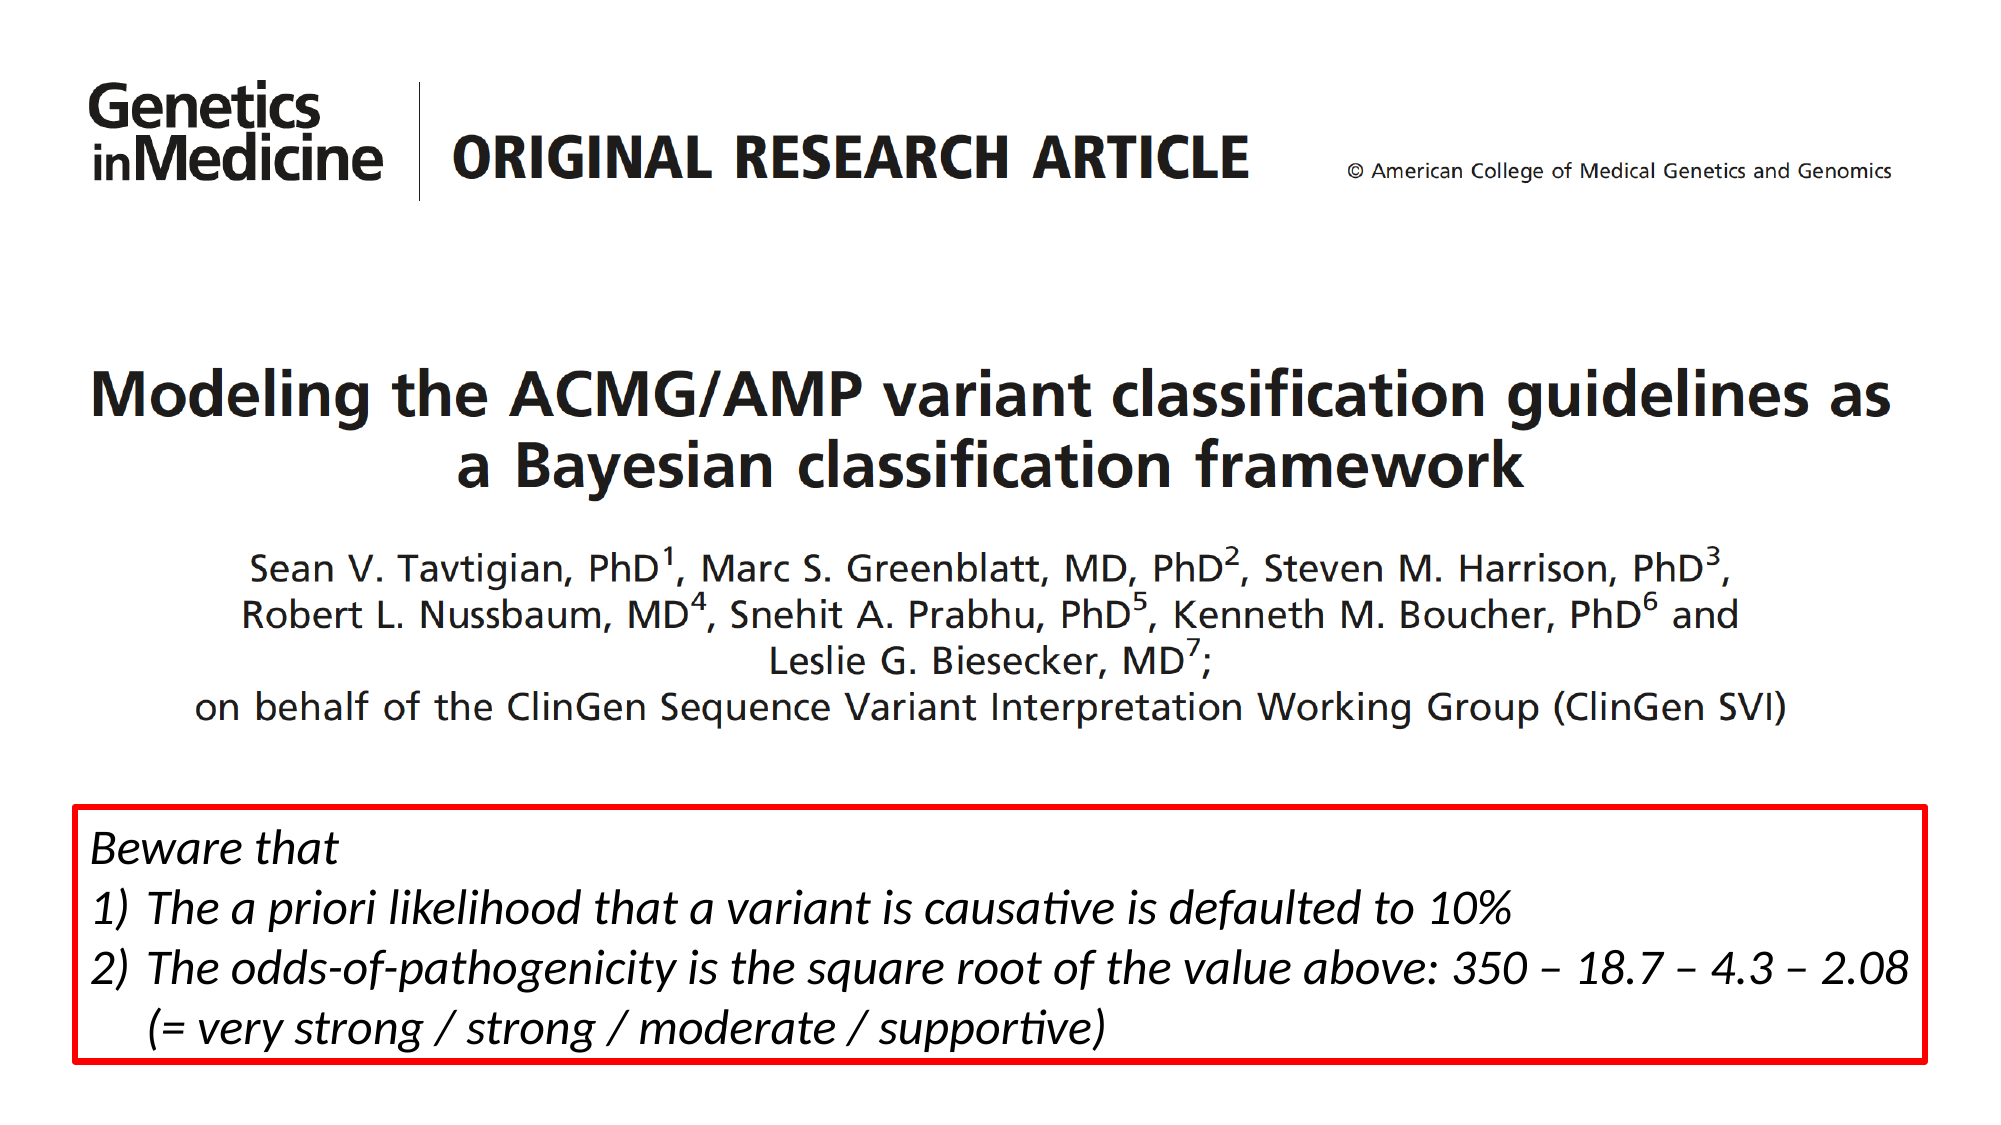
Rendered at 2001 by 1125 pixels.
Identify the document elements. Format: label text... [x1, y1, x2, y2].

text_box Beware that The a priori likelihood that a variant is causative is defaulted to 10% The odds-of-pathogenicity is the square root of the value above: 350 – 18.7 – 4.3 – 2.08 (= very strong / strong / moderate / supportive) [74, 806, 1926, 1062]
picture [0, 0, 2000, 786]
